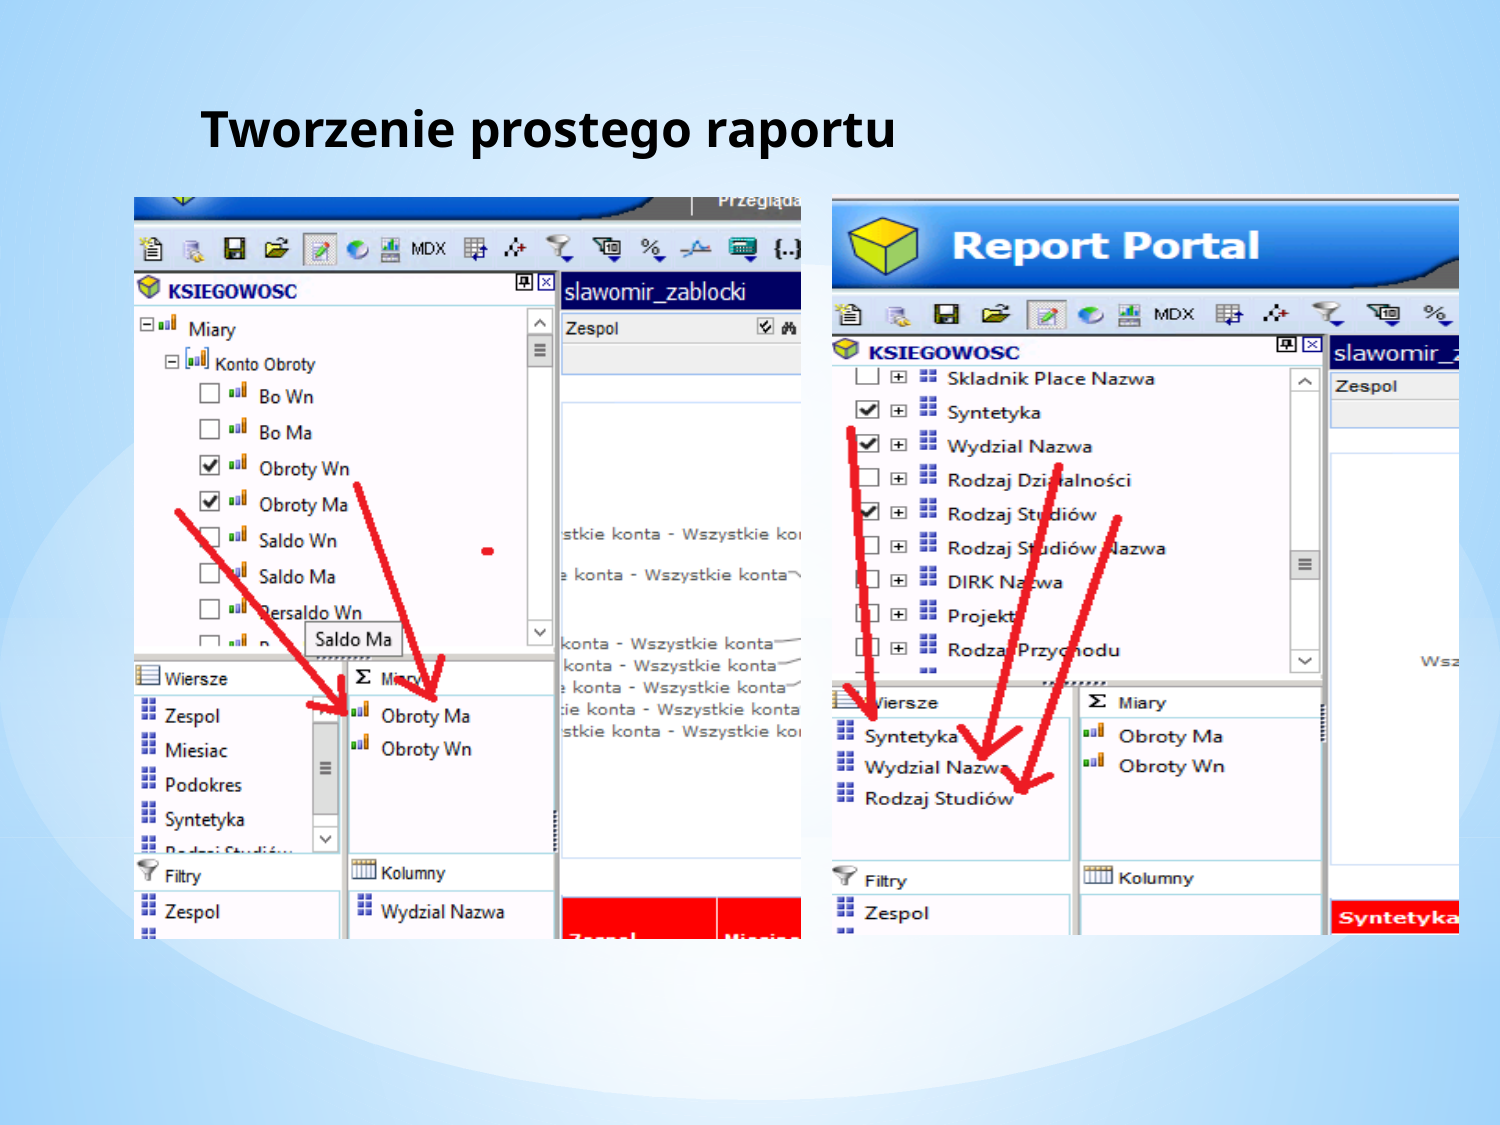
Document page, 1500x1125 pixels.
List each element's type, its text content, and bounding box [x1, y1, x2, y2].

picture [134, 197, 801, 939]
text_box Tworzenie prostego raportu [185, 90, 913, 166]
picture [831, 194, 1459, 936]
